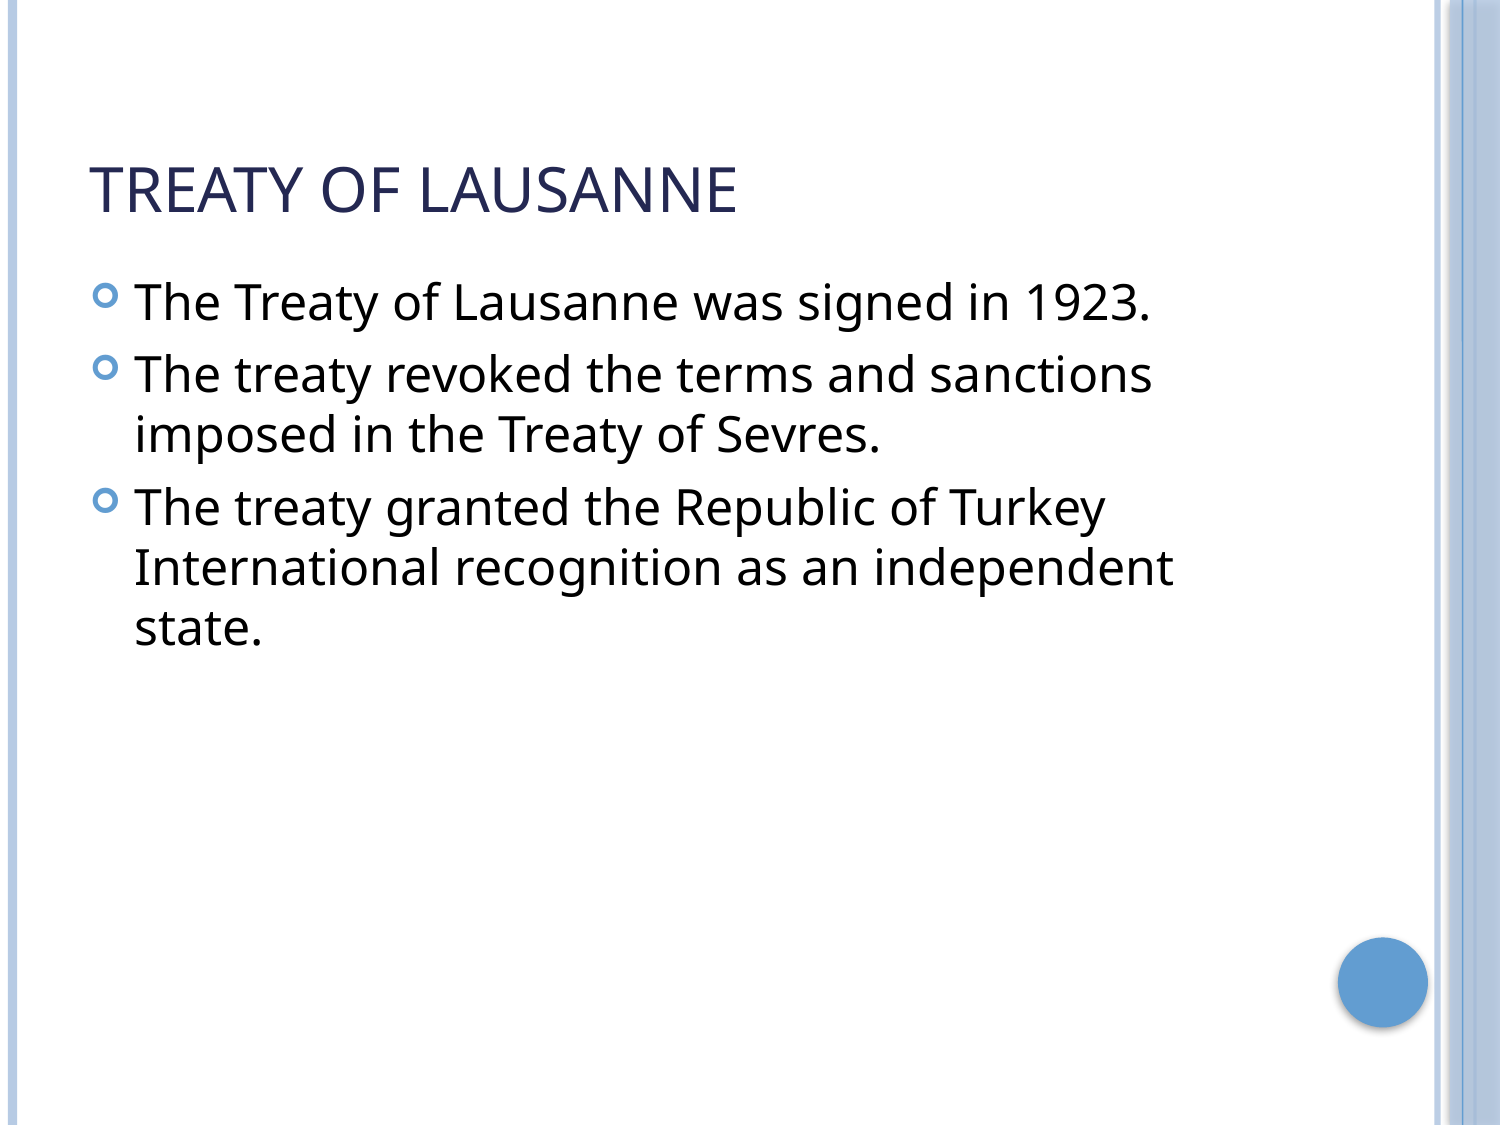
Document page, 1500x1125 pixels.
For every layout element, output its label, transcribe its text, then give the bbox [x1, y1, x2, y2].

list The Treaty of Lausanne was signed in 1923. The treaty revoked the terms and sanctions imposed in the Treaty of Sevres. The treaty granted the Republic of Turkey International recognition as an independent state. [75, 262, 1300, 1062]
title Treaty of Lausanne [75, 45, 1300, 233]
